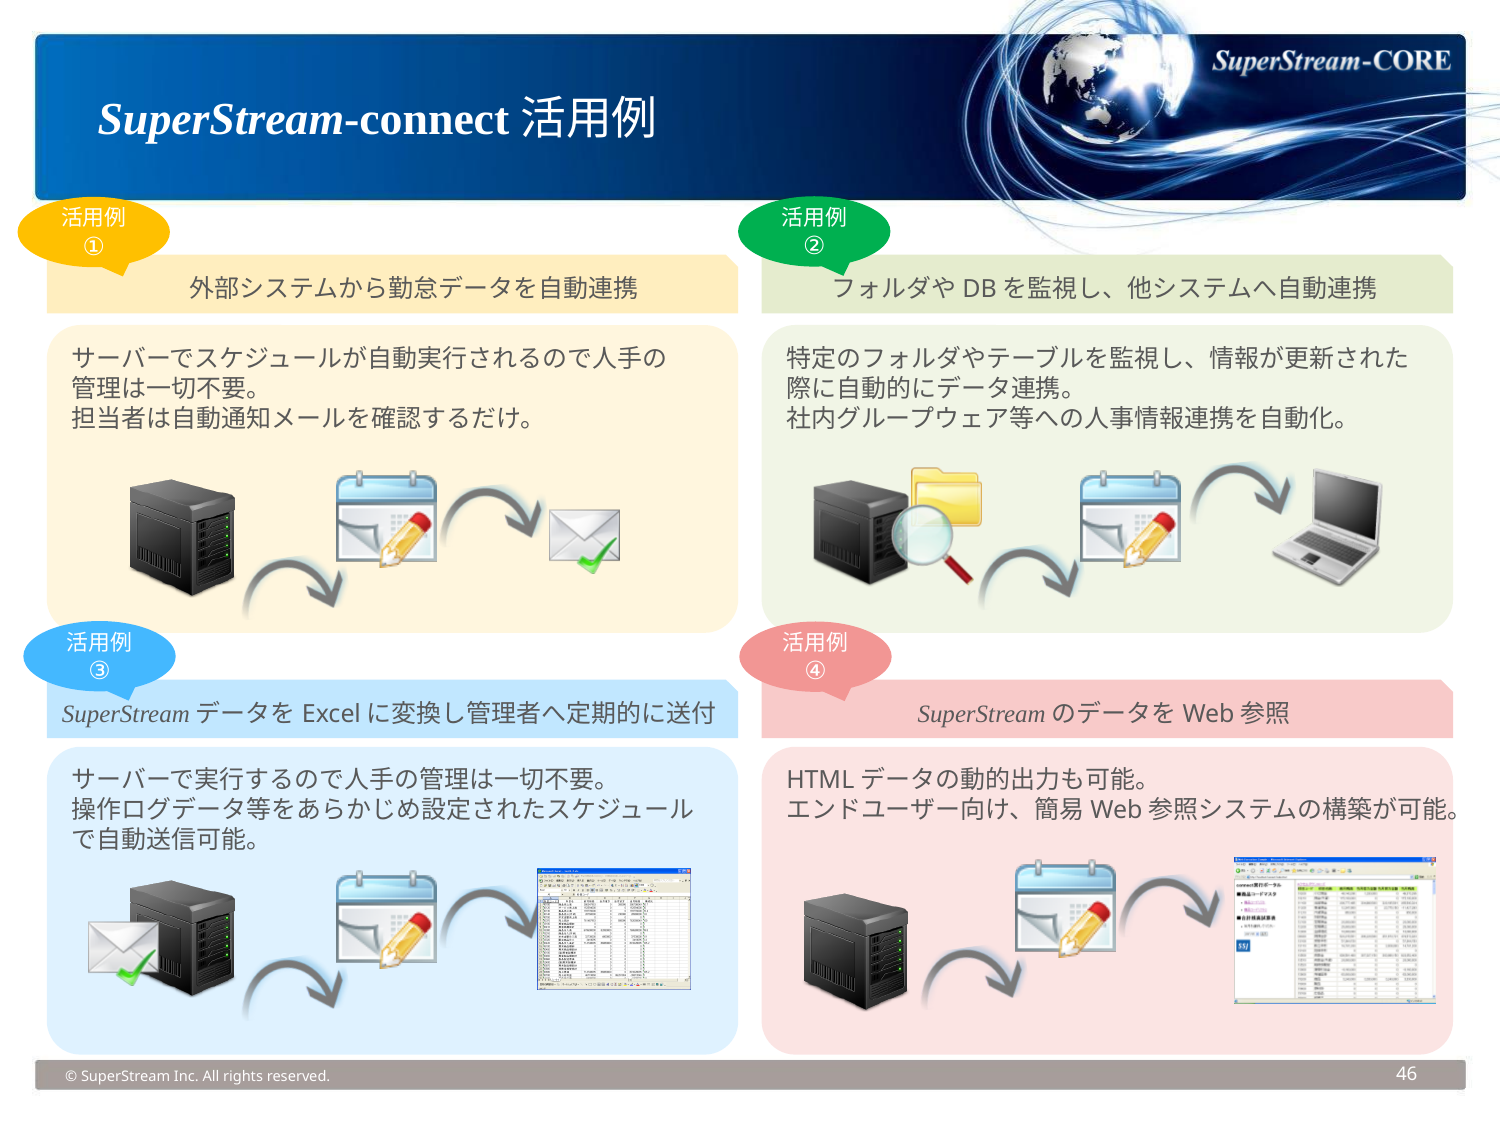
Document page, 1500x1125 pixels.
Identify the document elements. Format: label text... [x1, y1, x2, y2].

picture [0, 0, 1500, 1125]
text_box SuperStreamのデータをWeb参照 [761, 679, 1454, 739]
text_box 活用例 ② [738, 196, 891, 276]
slide_number 46 [1299, 1060, 1418, 1090]
text_box サーバーで実行するので人手の管理は一切不要。 操作ログデータ等をあらかじめ設定されたスケジュール で自動送信可能。 [46, 746, 739, 1055]
text_box SuperStream-connect活用例 [82, 78, 1418, 244]
text_box 活用例 ① [17, 196, 170, 277]
text_box フォルダやDBを監視し、他システムへ自動連携 [761, 254, 1454, 314]
text_box 外部システムから勤怠データを自動連携 [46, 254, 739, 314]
text_box HTMLデータの動的出力も可能。 エンドユーザー向け、簡易Web参照システムの構築が可能。 [761, 746, 1454, 1055]
text_box 特定のフォルダやテーブルを監視し、情報が更新された 際に自動的にデータ連携。 社内グループウェア等への人事情報連携を自動化。 [761, 324, 1454, 633]
text_box サーバーでスケジュールが自動実行されるので人手の 管理は一切不要。 担当者は自動通知メールを確認するだけ。 [46, 324, 739, 633]
text_box 活用例 ③ [23, 621, 176, 701]
text_box 活用例 ④ [739, 621, 892, 702]
text_box SuperStreamデータをExcelに変換し管理者へ定期的に送付 [46, 679, 739, 739]
text_box © SuperStream Inc. All rights reserved. [50, 1059, 423, 1094]
